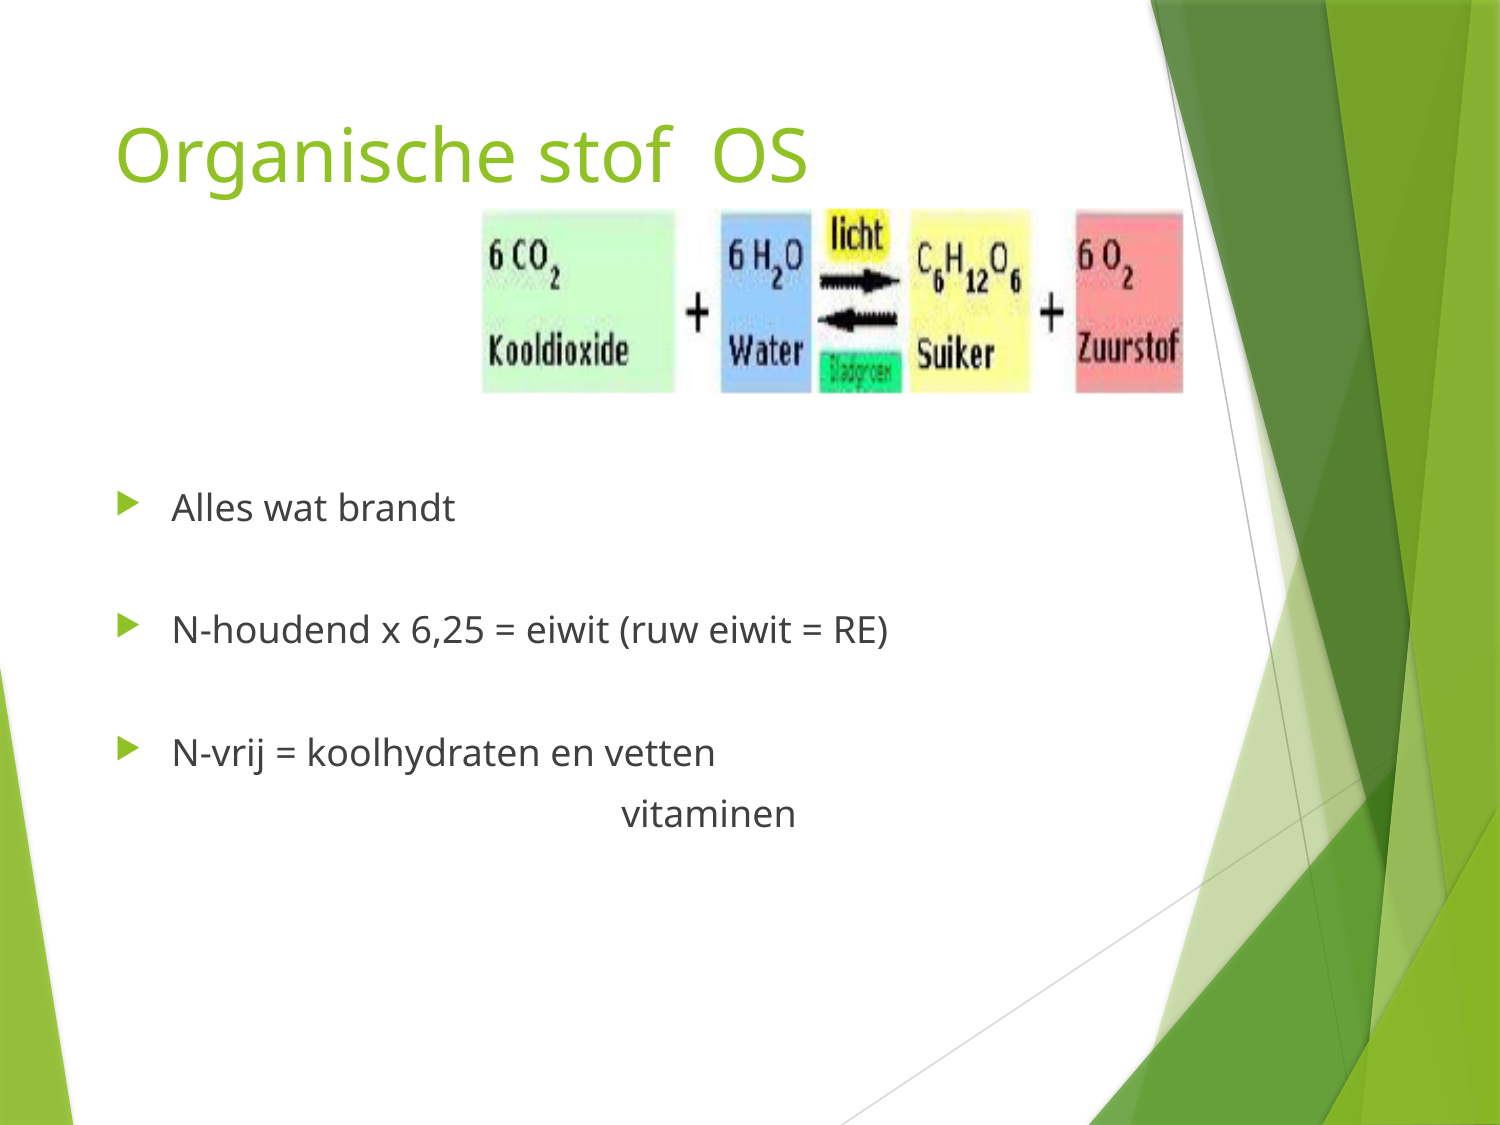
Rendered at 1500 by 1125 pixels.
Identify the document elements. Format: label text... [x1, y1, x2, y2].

picture [477, 207, 1188, 402]
list Alles wat brandt N-houdend x 6,25 = eiwit (ruw eiwit = RE) N-vrij = koolhydraten en vetten vitaminen [99, 354, 1142, 992]
title Organische stof OS [99, 99, 1142, 317]
